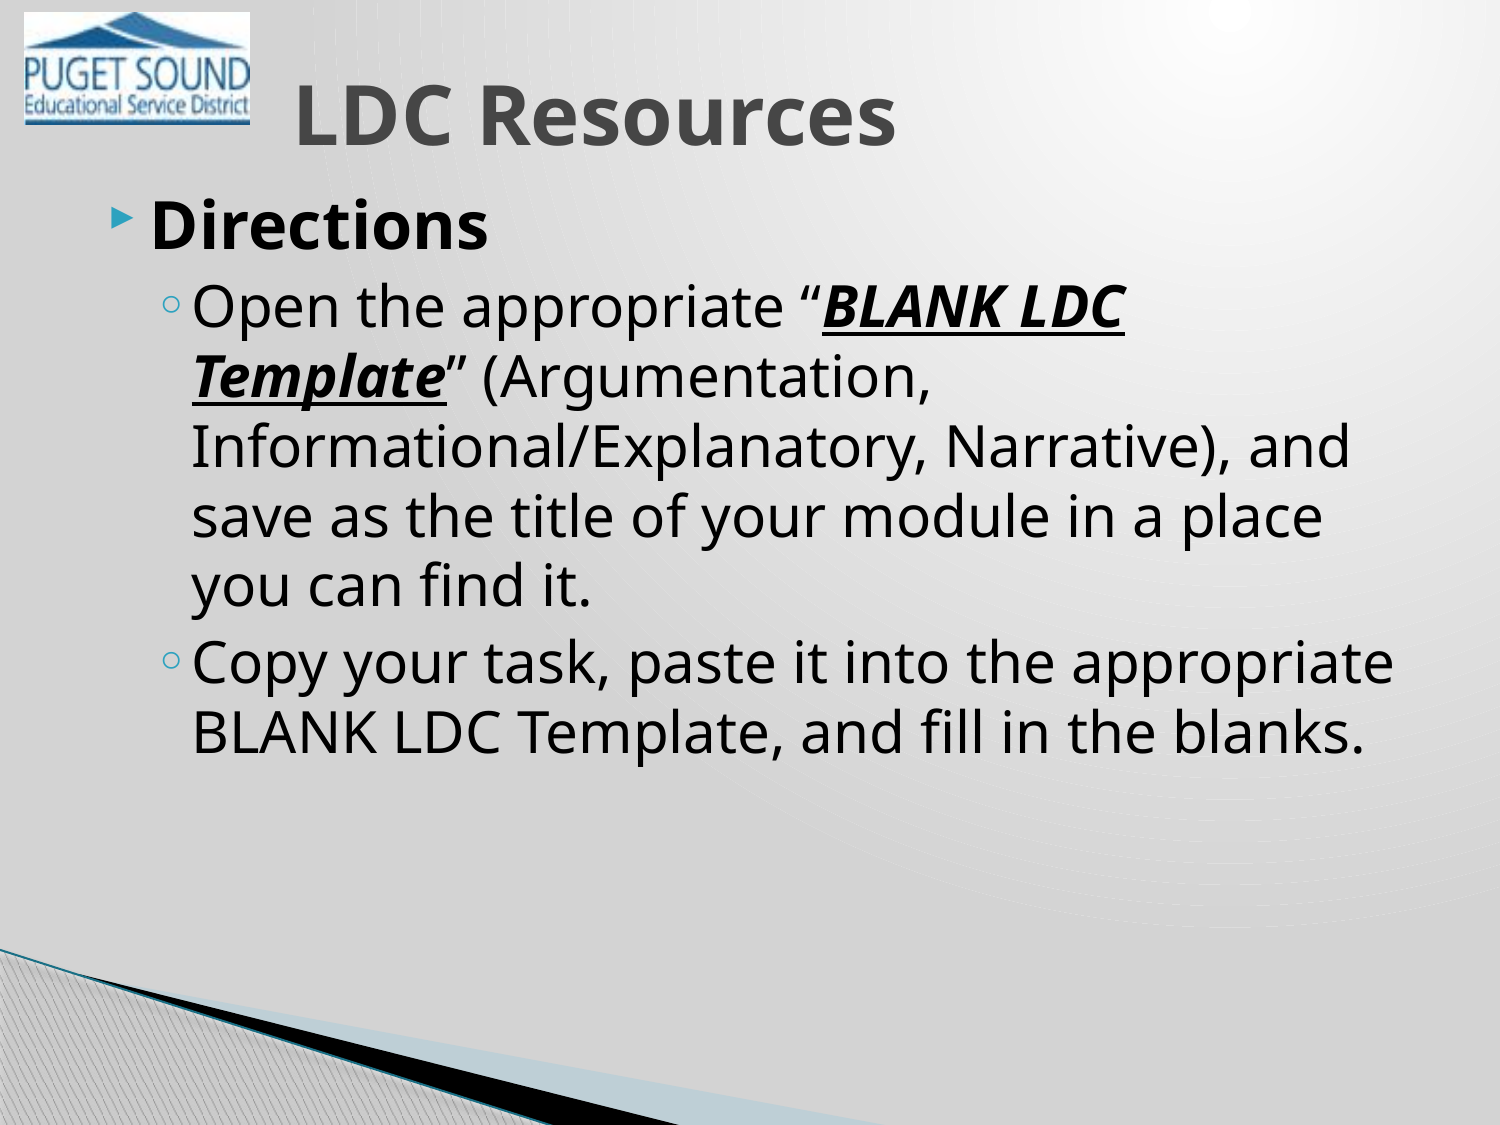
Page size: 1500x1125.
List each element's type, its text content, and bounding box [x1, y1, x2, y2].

list Directions Open the appropriate “BLANK LDC Template” (Argumentation, Informational/Explanatory, Narrative), and save as the title of your module in a place you can find it. Copy your task, paste it into the appropriate BLANK LDC Template, and fill in the blanks. [75, 174, 1425, 1025]
picture [24, 12, 250, 125]
title LDC Resources [278, 37, 1425, 188]
